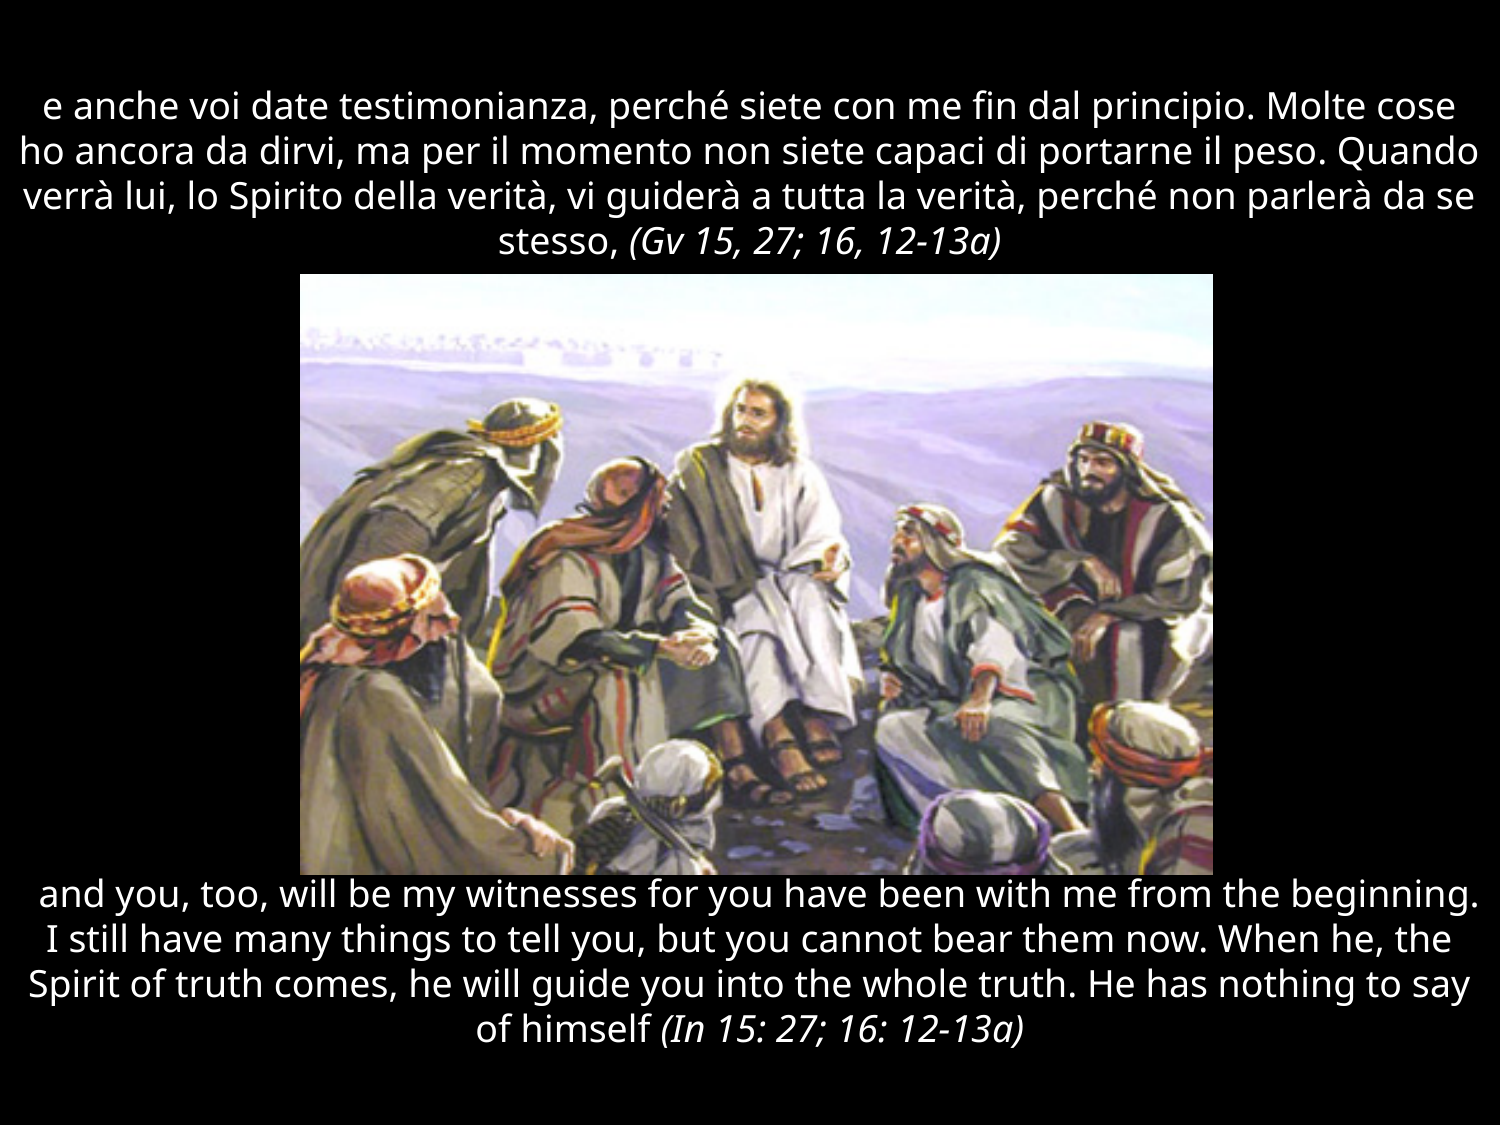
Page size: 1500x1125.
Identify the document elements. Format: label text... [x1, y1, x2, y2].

picture [299, 274, 1213, 875]
text_box e anche voi date testimonianza, perché siete con me fin dal principio. Molte cose ho ancora da dirvi, ma per il momento non siete capaci di portarne il peso. Quando verrà lui, lo Spirito della verità, vi guiderà a tutta la verità, perché non parlerà da se stesso, (Gv 15, 27; 16, 12-13a) [0, 74, 1500, 270]
text_box and you, too, will be my witnesses for you have been with me from the beginning. I still have many things to tell you, but you cannot bear them now. When he, the Spirit of truth comes, he will guide you into the whole truth. He has nothing to say of himself (In 15: 27; 16: 12-13a) [0, 862, 1500, 1058]
